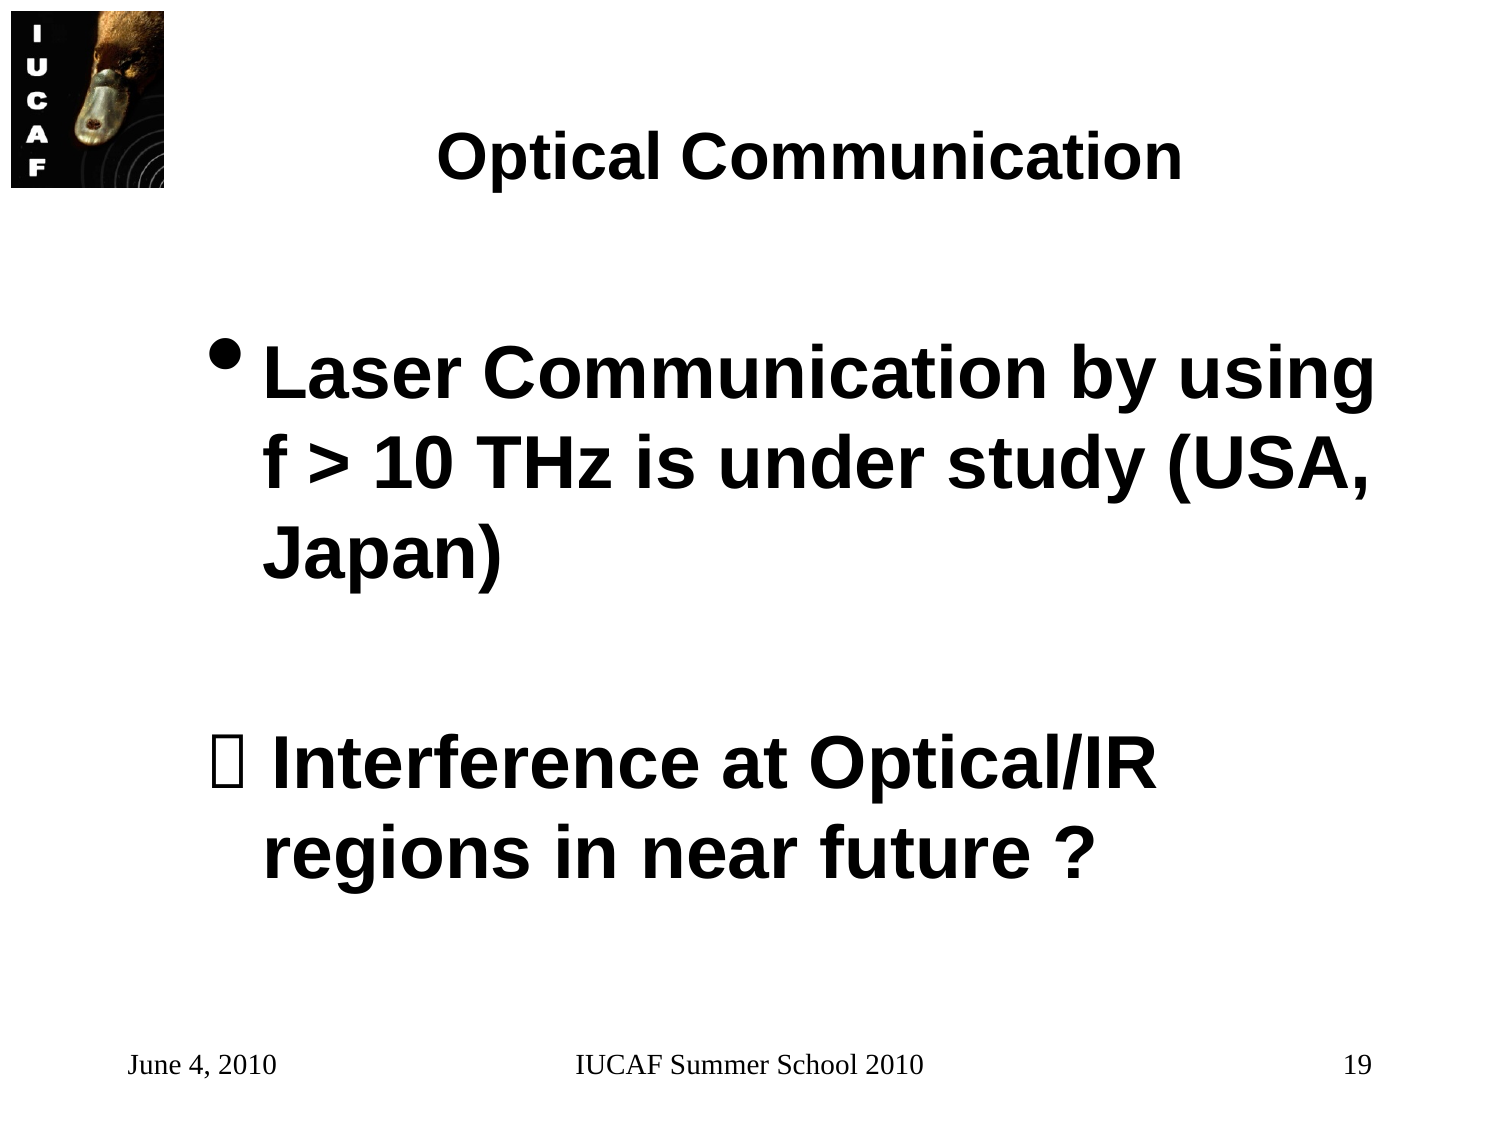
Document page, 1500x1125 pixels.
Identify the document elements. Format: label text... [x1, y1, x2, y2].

list Laser Communication by using f > 10 THz is under study (USA, Japan)  Interference at Optical/IR regions in near future ? [190, 315, 1435, 991]
picture [11, 11, 164, 188]
title Optical Communication [174, 59, 1448, 248]
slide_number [112, 1024, 426, 1101]
footer IUCAF Summer School 2010 [512, 1024, 988, 1101]
slide_number 19 [1074, 1024, 1388, 1101]
